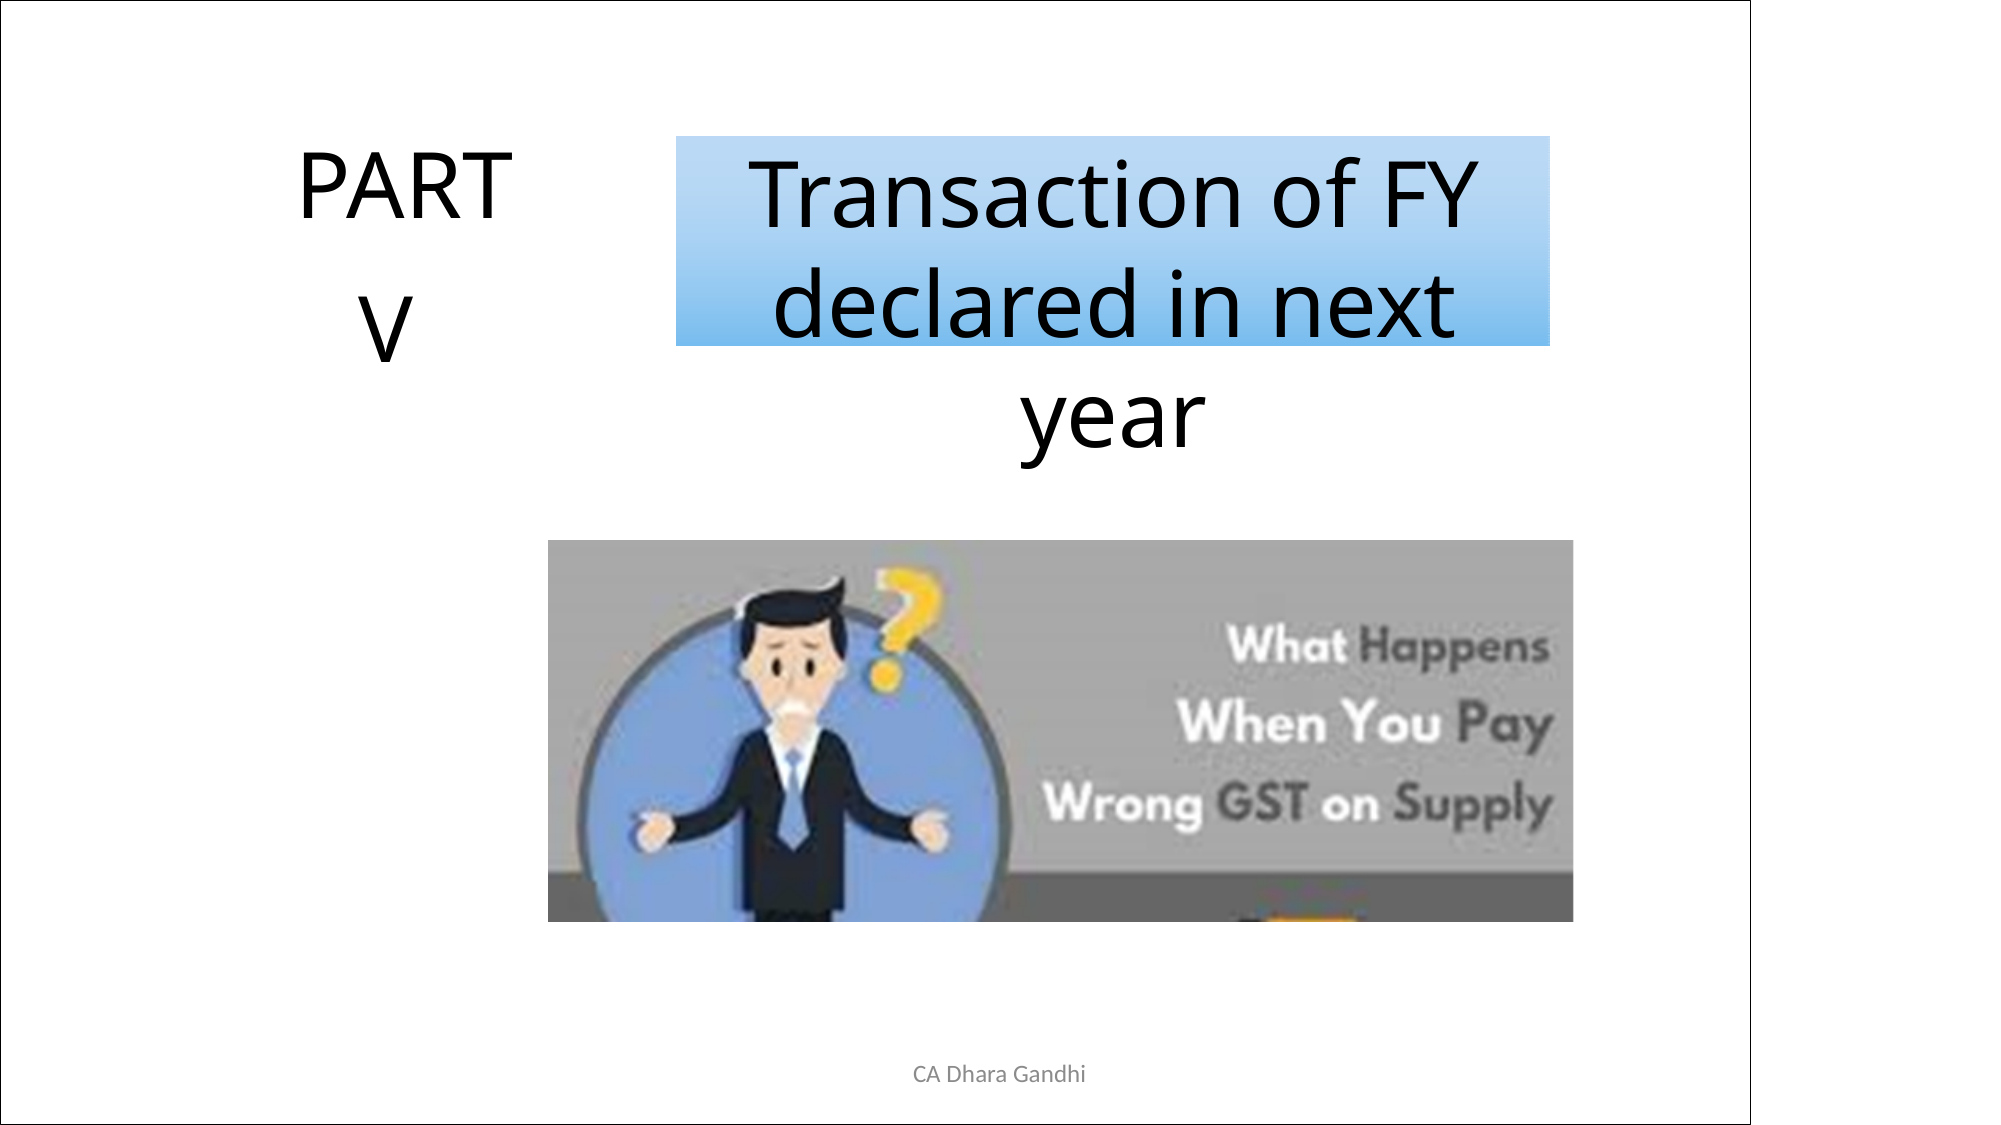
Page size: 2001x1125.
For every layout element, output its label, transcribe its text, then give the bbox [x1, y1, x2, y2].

picture [548, 540, 1586, 922]
text_box [0, 0, 1750, 1125]
footer CA Dhara Gandhi [662, 1042, 1338, 1103]
